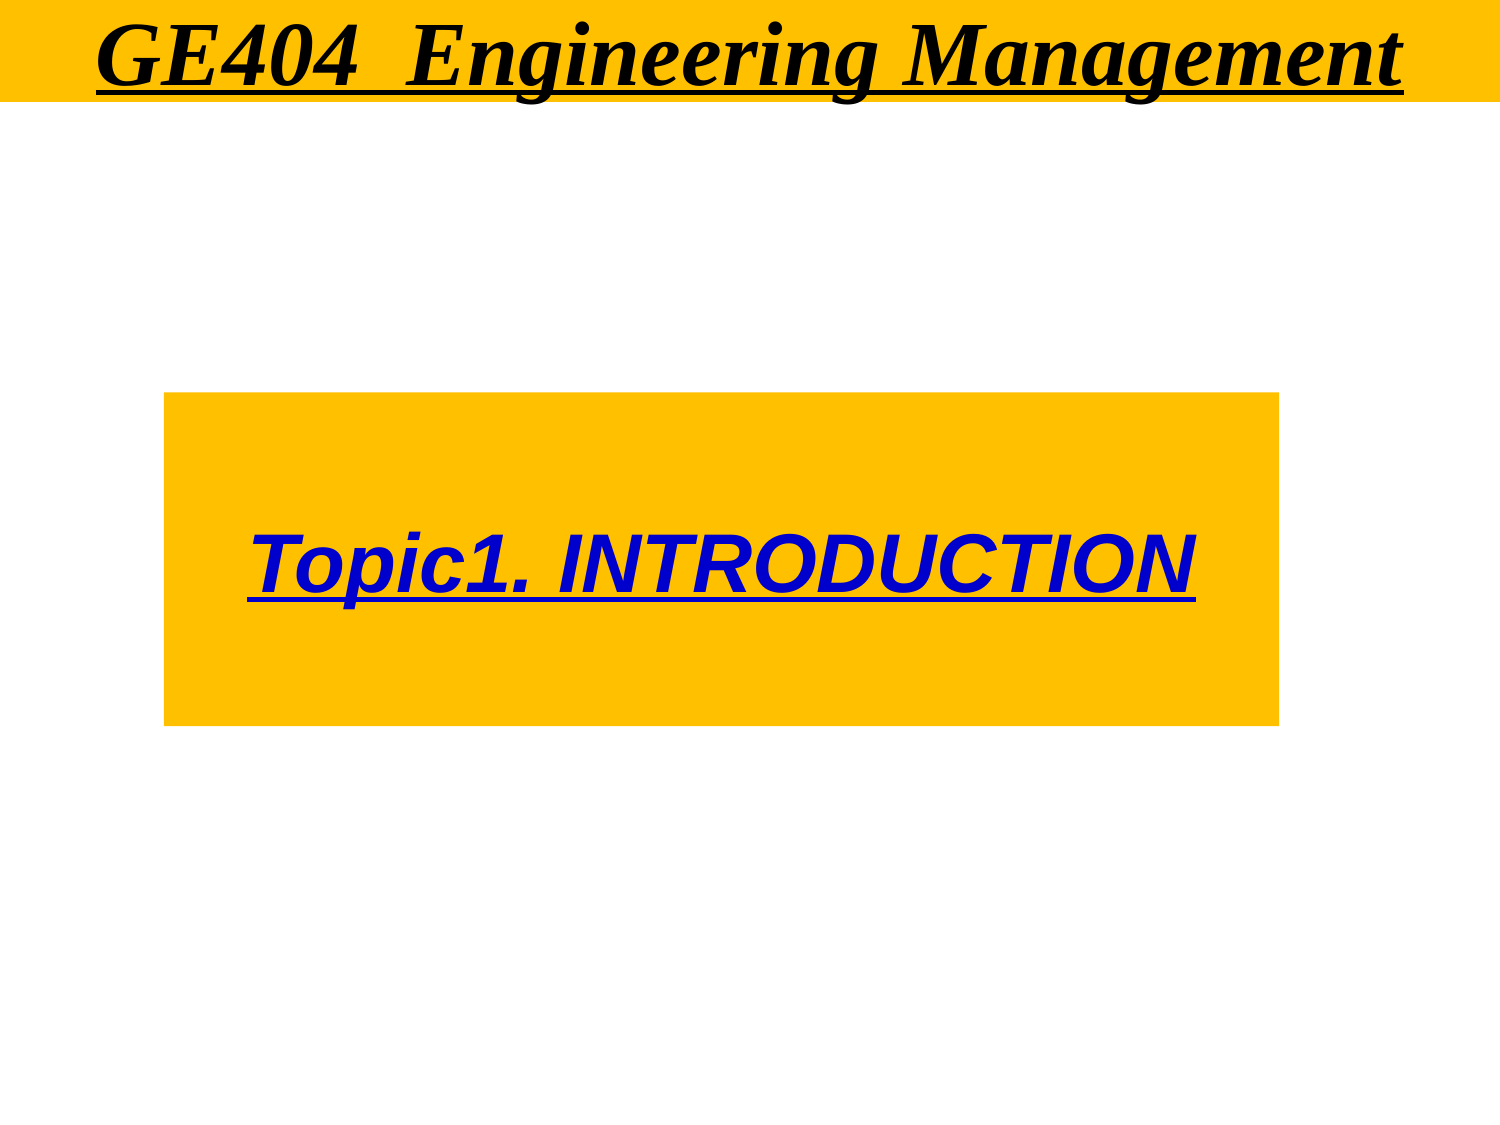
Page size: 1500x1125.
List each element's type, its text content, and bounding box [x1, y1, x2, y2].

title GE404 Engineering Management [0, 0, 1500, 102]
text_box Topic1. INTRODUCTION [163, 392, 1280, 727]
